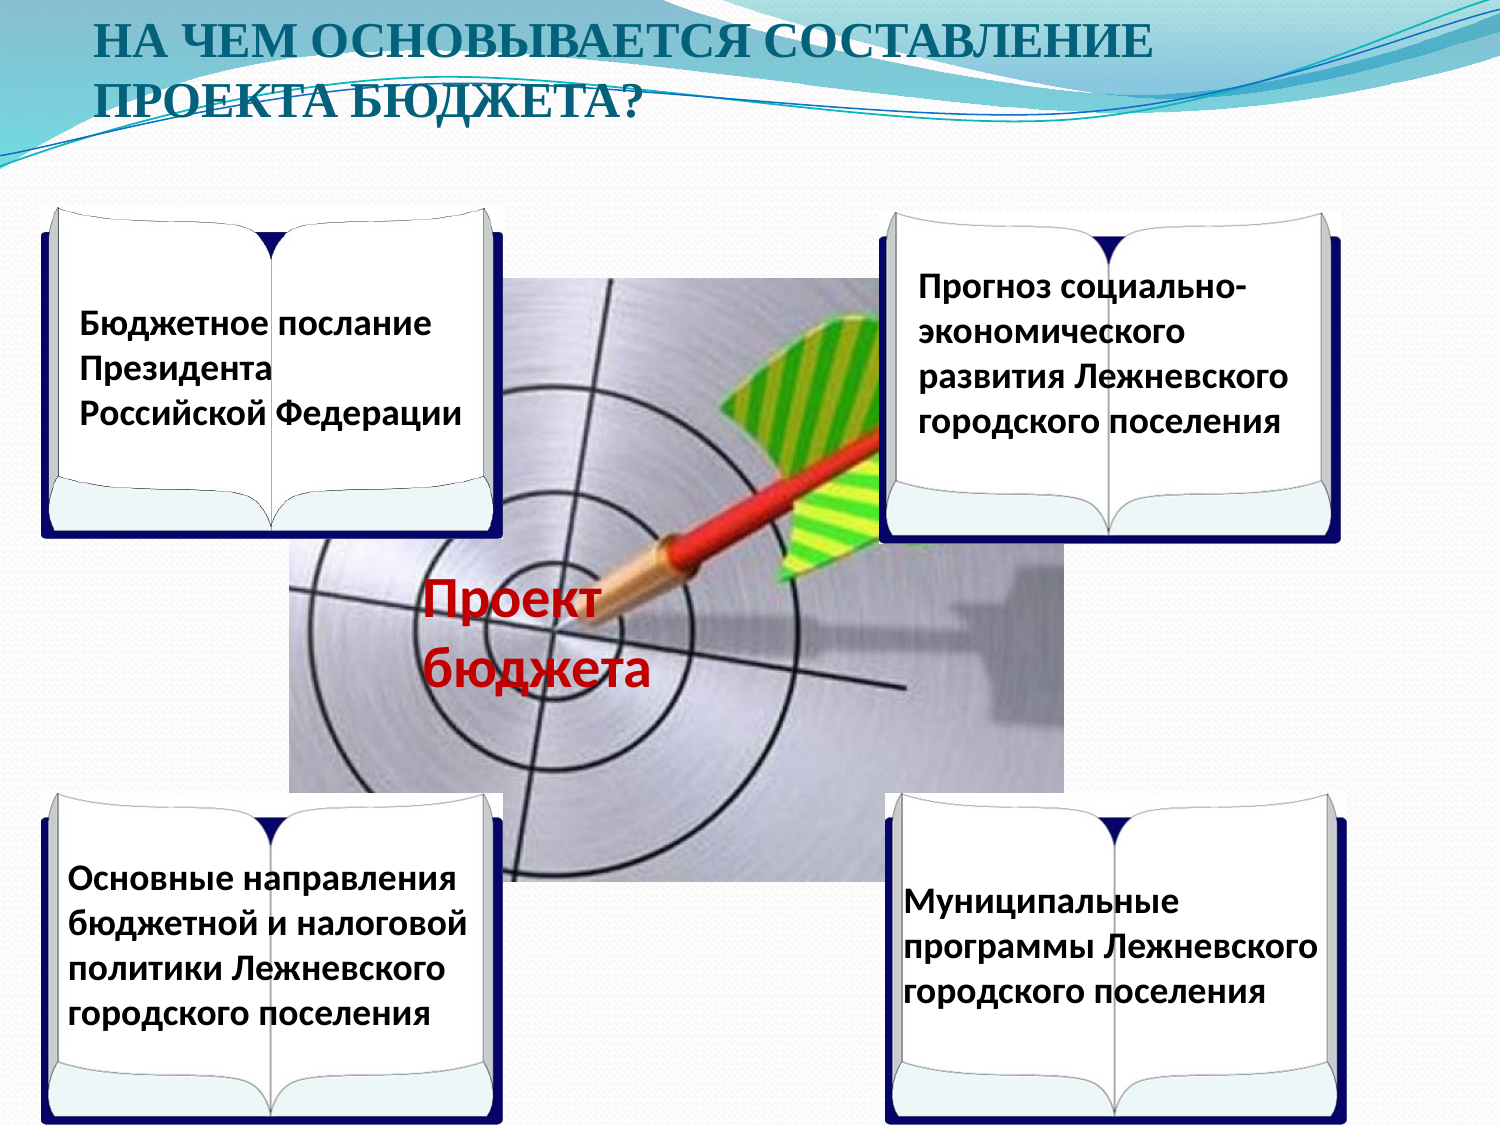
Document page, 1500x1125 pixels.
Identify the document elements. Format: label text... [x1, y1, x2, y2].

picture [40, 278, 1347, 1125]
picture [879, 212, 1342, 545]
title НА ЧЕМ ОСНОВЫВАЕТСЯ СОСТАВЛЕНИЕ ПРОЕКТА БЮДЖЕТА? [93, 0, 1444, 188]
picture [40, 207, 503, 539]
